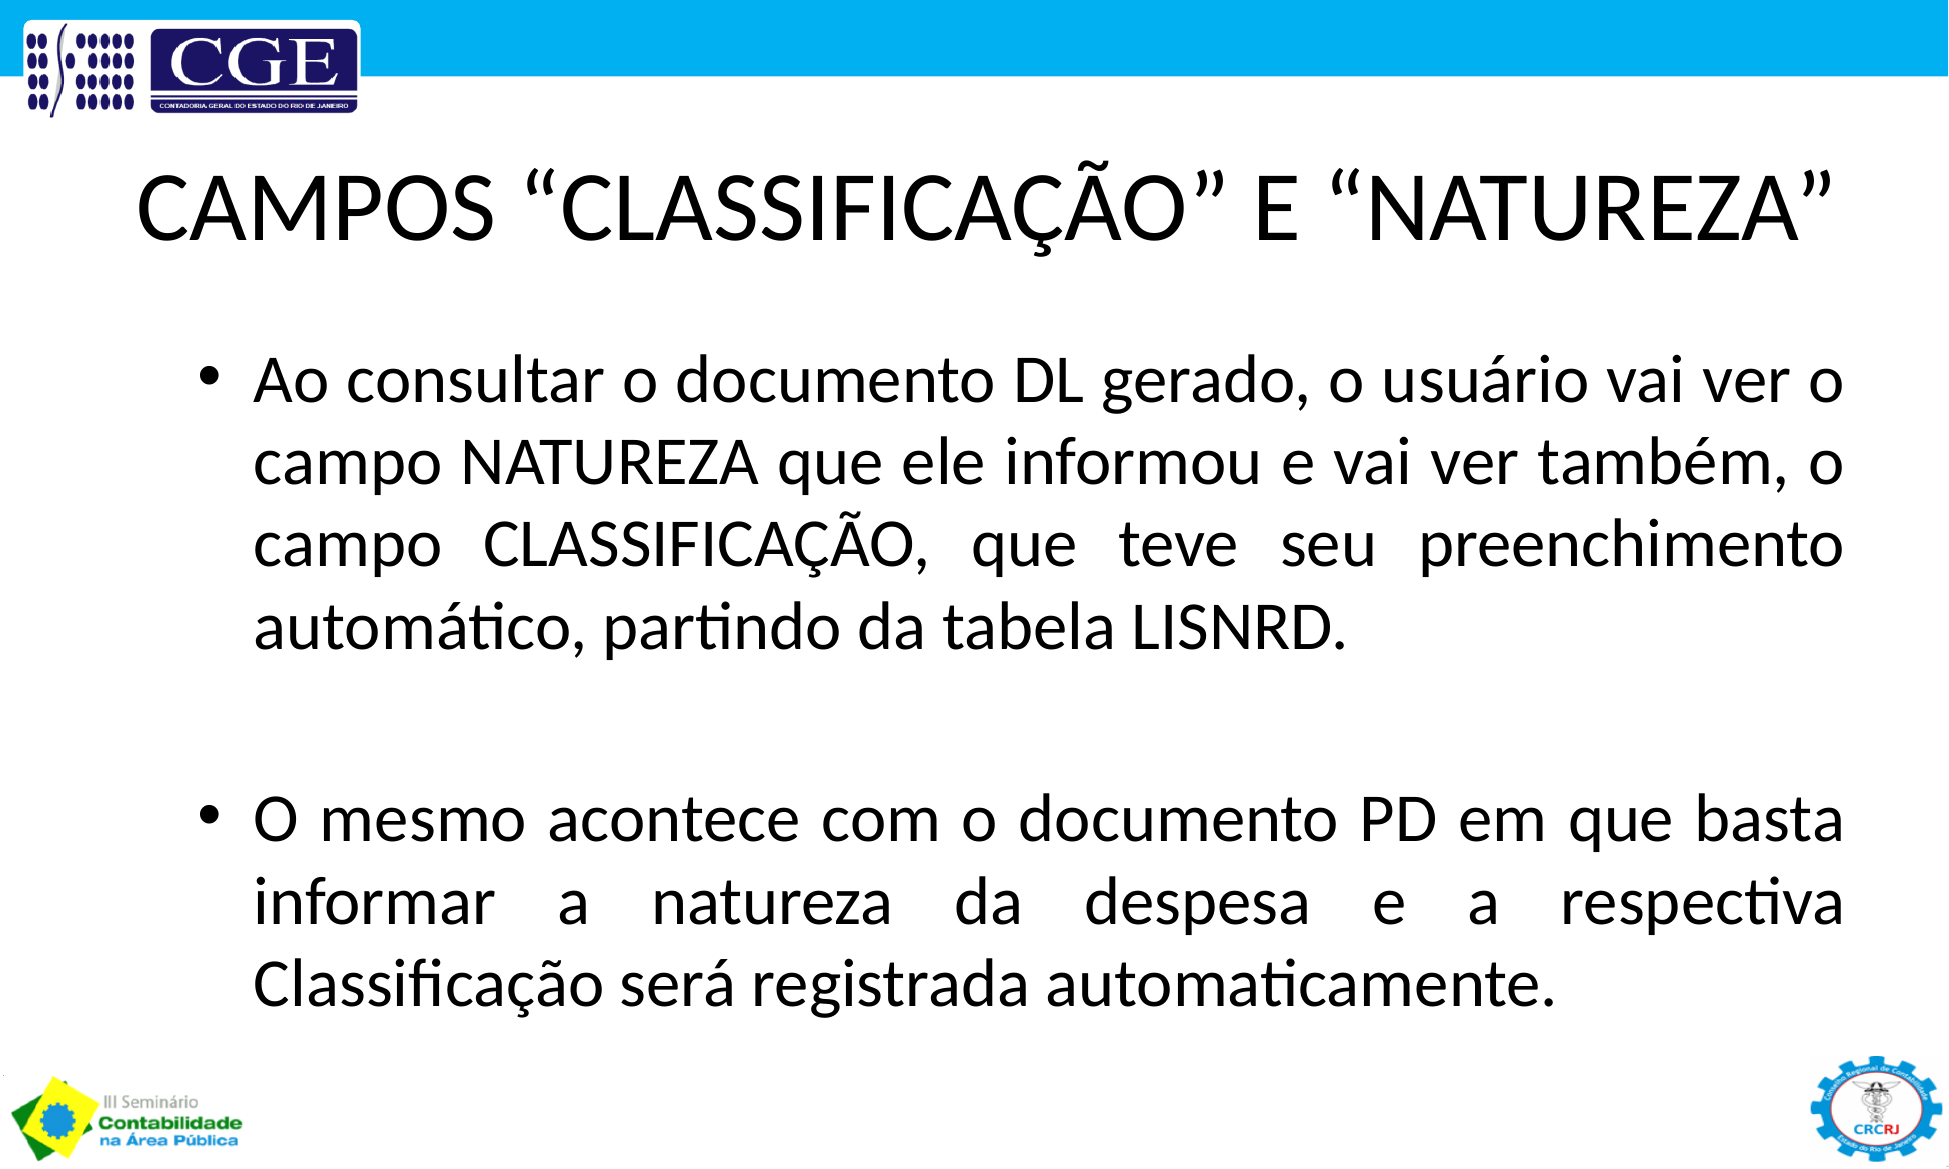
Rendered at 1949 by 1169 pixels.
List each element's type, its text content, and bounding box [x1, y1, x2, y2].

picture [3, 1075, 254, 1168]
text_box CAMPOS “CLASSIFICAÇÃO” E “NATUREZA” [110, 131, 1865, 327]
picture [23, 20, 361, 118]
picture [1865, 1056, 1870, 1065]
picture [1865, 1066, 1927, 1151]
text_box Ao consultar o documento DL gerado, o usuário vai ver o campo NATUREZA que ele informou e vai ver também, o campo CLASSIFICAÇÃO, que teve seu preenchimento automático, partindo da tabela LISNRD. O mesmo acontece com o documento PD em que basta informar a natureza da despesa e a respectiva Classificação será registrada automaticamente. [179, 324, 1865, 1150]
picture [1803, 1056, 1949, 1167]
